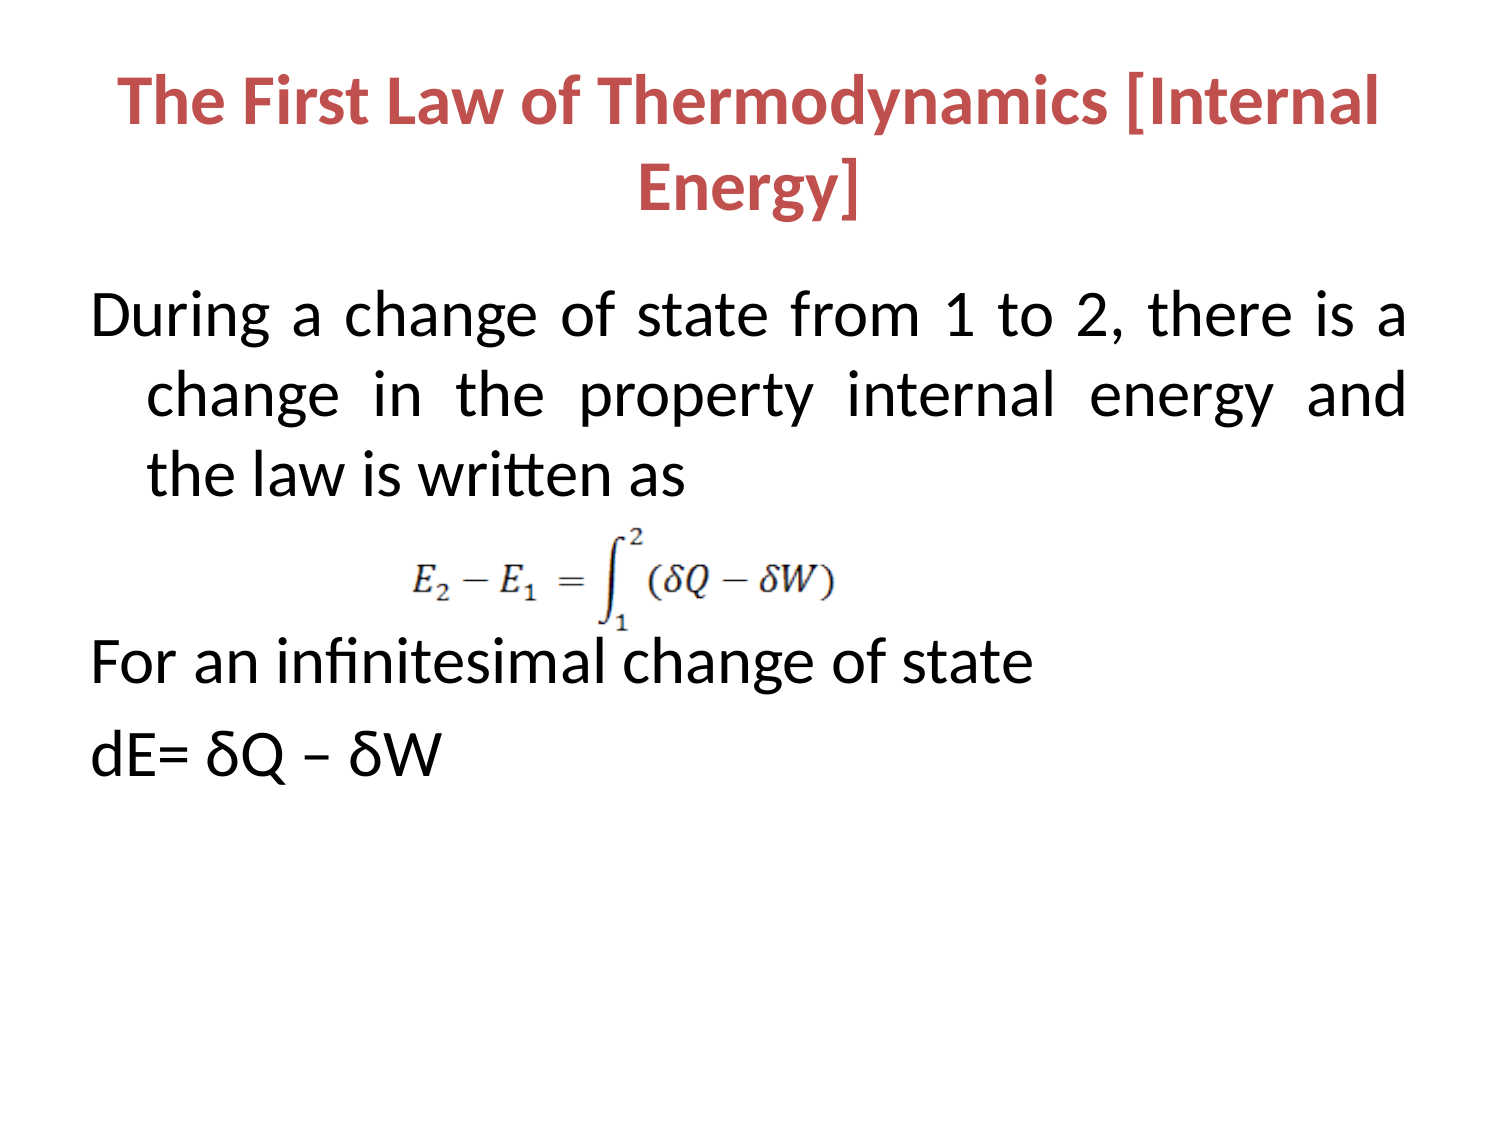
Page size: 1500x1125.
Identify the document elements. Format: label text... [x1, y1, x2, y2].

list During a change of state from 1 to 2, there is a change in the property internal energy and the law is written as For an infinitesimal change of state dE= δQ – δW [75, 262, 1425, 1005]
title The First Law of Thermodynamics [Internal Energy] [75, 45, 1425, 233]
picture [412, 524, 846, 638]
